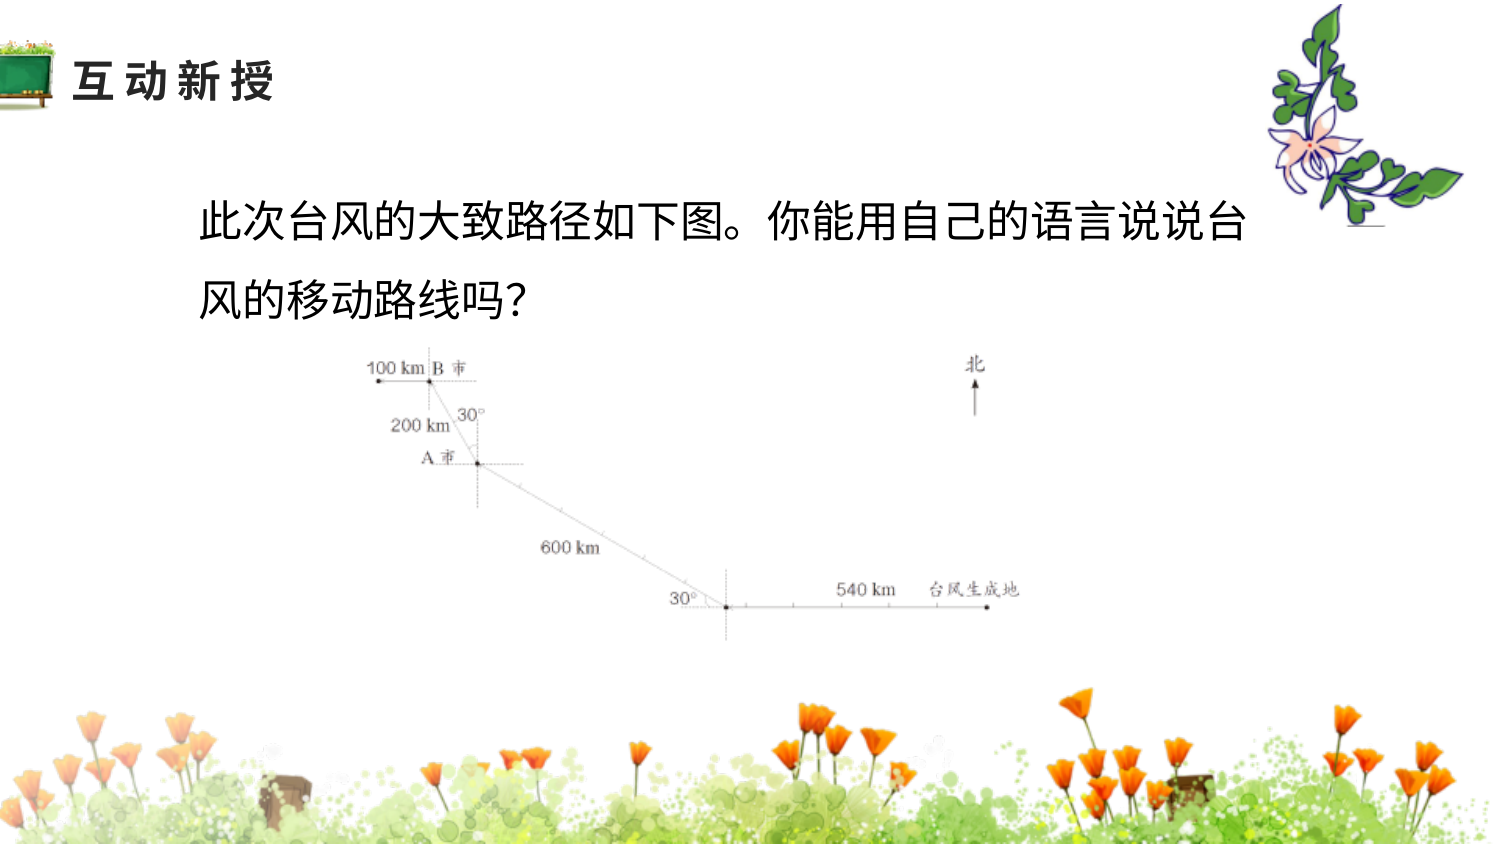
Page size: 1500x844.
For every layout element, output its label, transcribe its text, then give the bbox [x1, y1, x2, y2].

text_box 此次台风的大致路径如下图。你能用自己的语言说说台风的移动路线吗？ [187, 162, 1266, 331]
text_box 互动新授 [43, 47, 304, 112]
picture [366, 332, 1021, 644]
picture [0, 28, 56, 122]
picture [0, 680, 1500, 844]
picture [1265, 4, 1500, 227]
